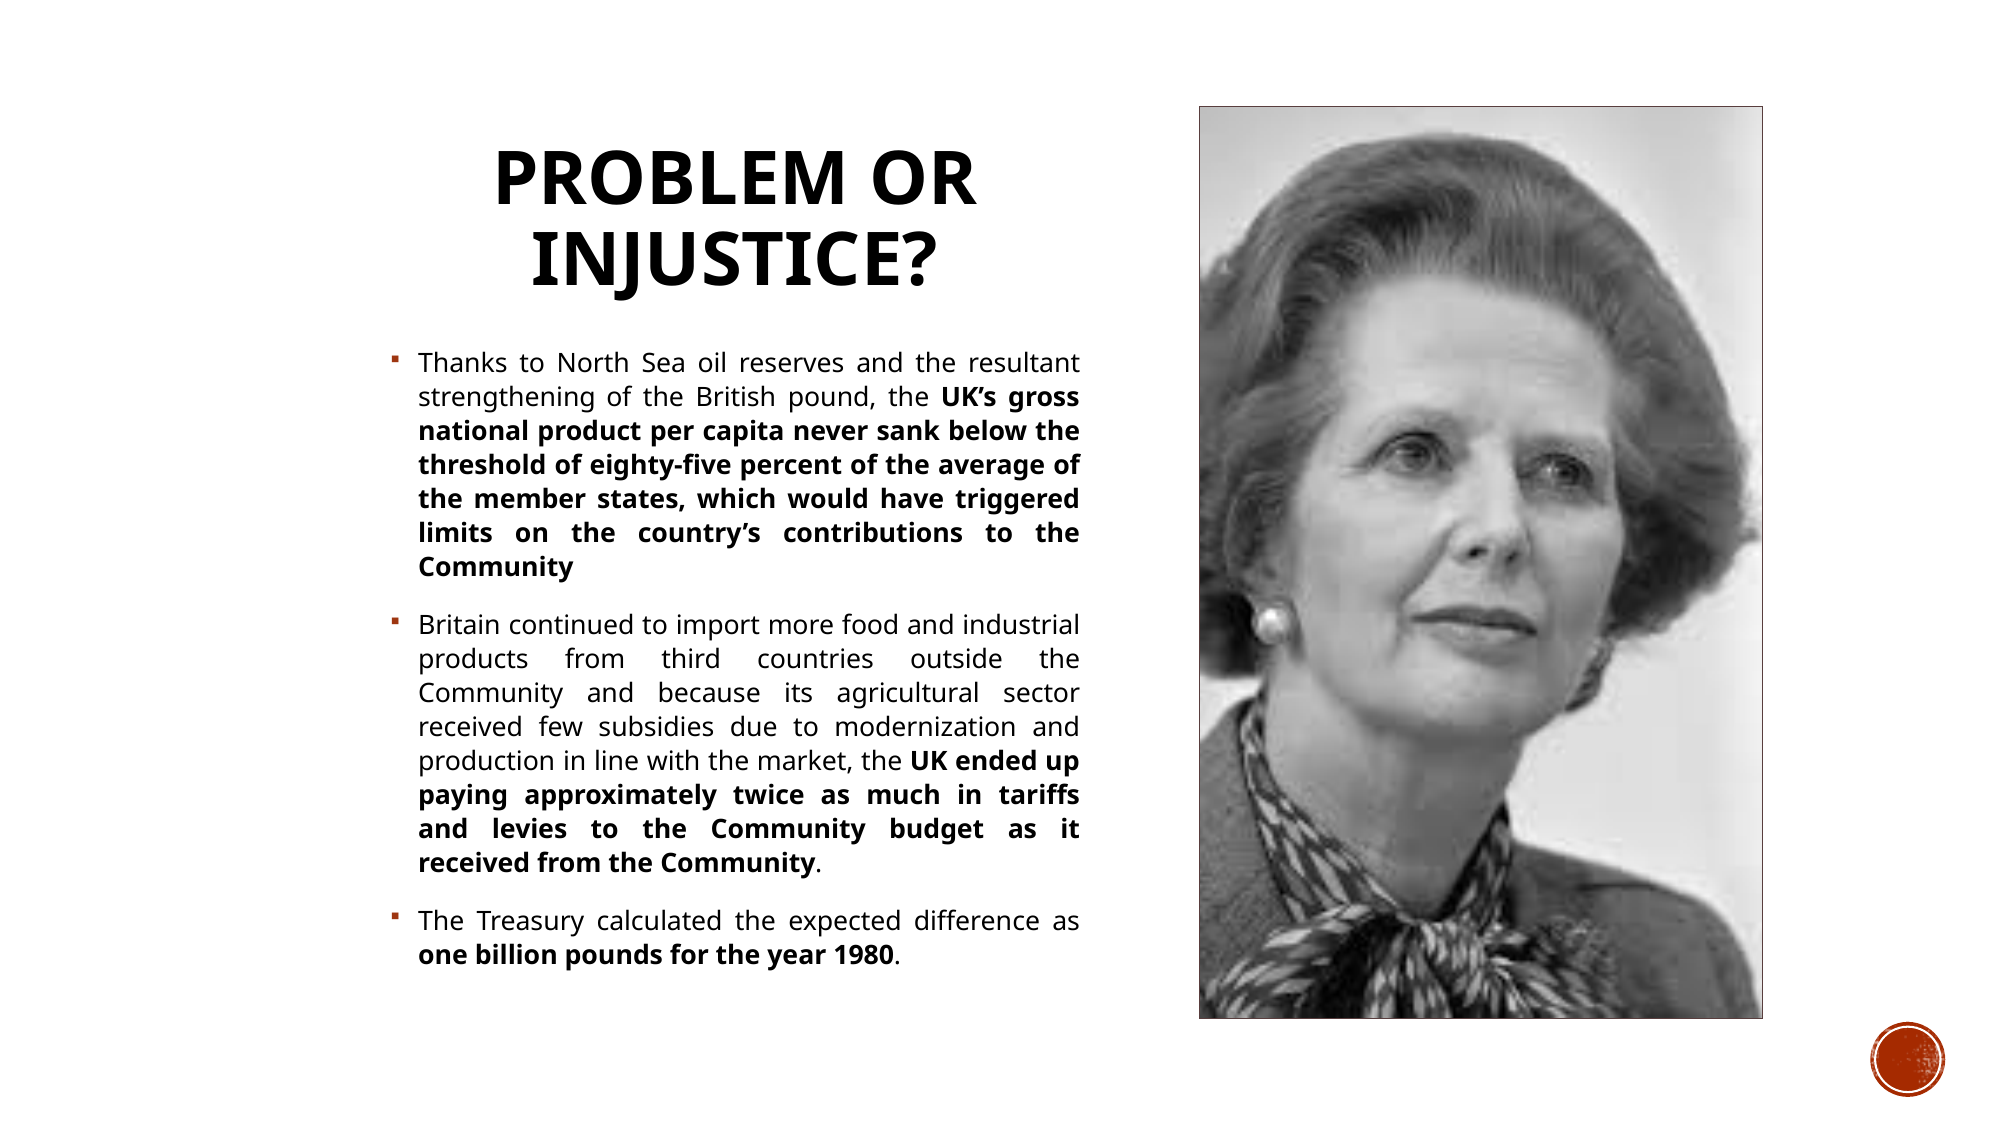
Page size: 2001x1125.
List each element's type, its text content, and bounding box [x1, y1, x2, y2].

list Thanks to North Sea oil reserves and the resultant strengthening of the British pound, the UK’s gross national product per capita never sank below the threshold of eighty-five percent of the average of the member states, which would have triggered limits on the country’s contributions to the Community Britain continued to import more food and industrial products from third countries outside the Community and because its agricultural sector received few subsidies due to modernization and production in line with the market, the UK ended up paying approximately twice as much in tariffs and levies to the Community budget as it received from the Community. The Treasury calculated the expected difference as one billion pounds for the year 1980. [375, 336, 1095, 993]
picture [1200, 107, 1762, 1018]
title PROBLEM OR INJUSTICE? [375, 132, 1095, 310]
